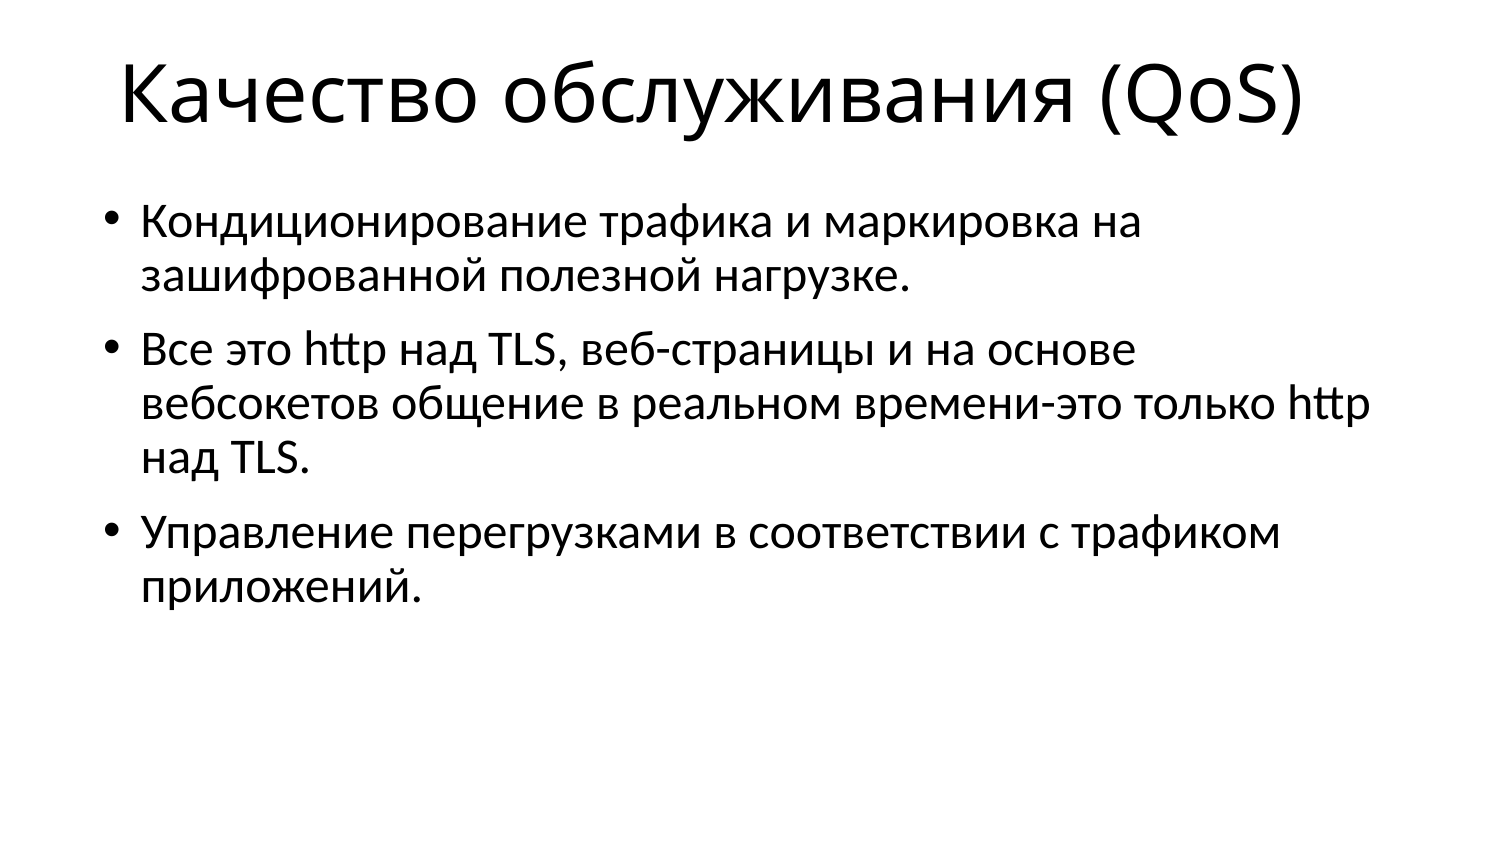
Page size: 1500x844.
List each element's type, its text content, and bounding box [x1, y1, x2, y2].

text_box Кондиционирование трафика и маркировка на зашифрованной полезной нагрузке. Все это http над TLS, веб-страницы и на основе вебсокетов общение в реальном времени-это только http над TLS. Управление перегрузками в соответствии с трафиком приложений. [88, 186, 1388, 621]
title Качество обслуживания (QoS) [103, 44, 1397, 149]
